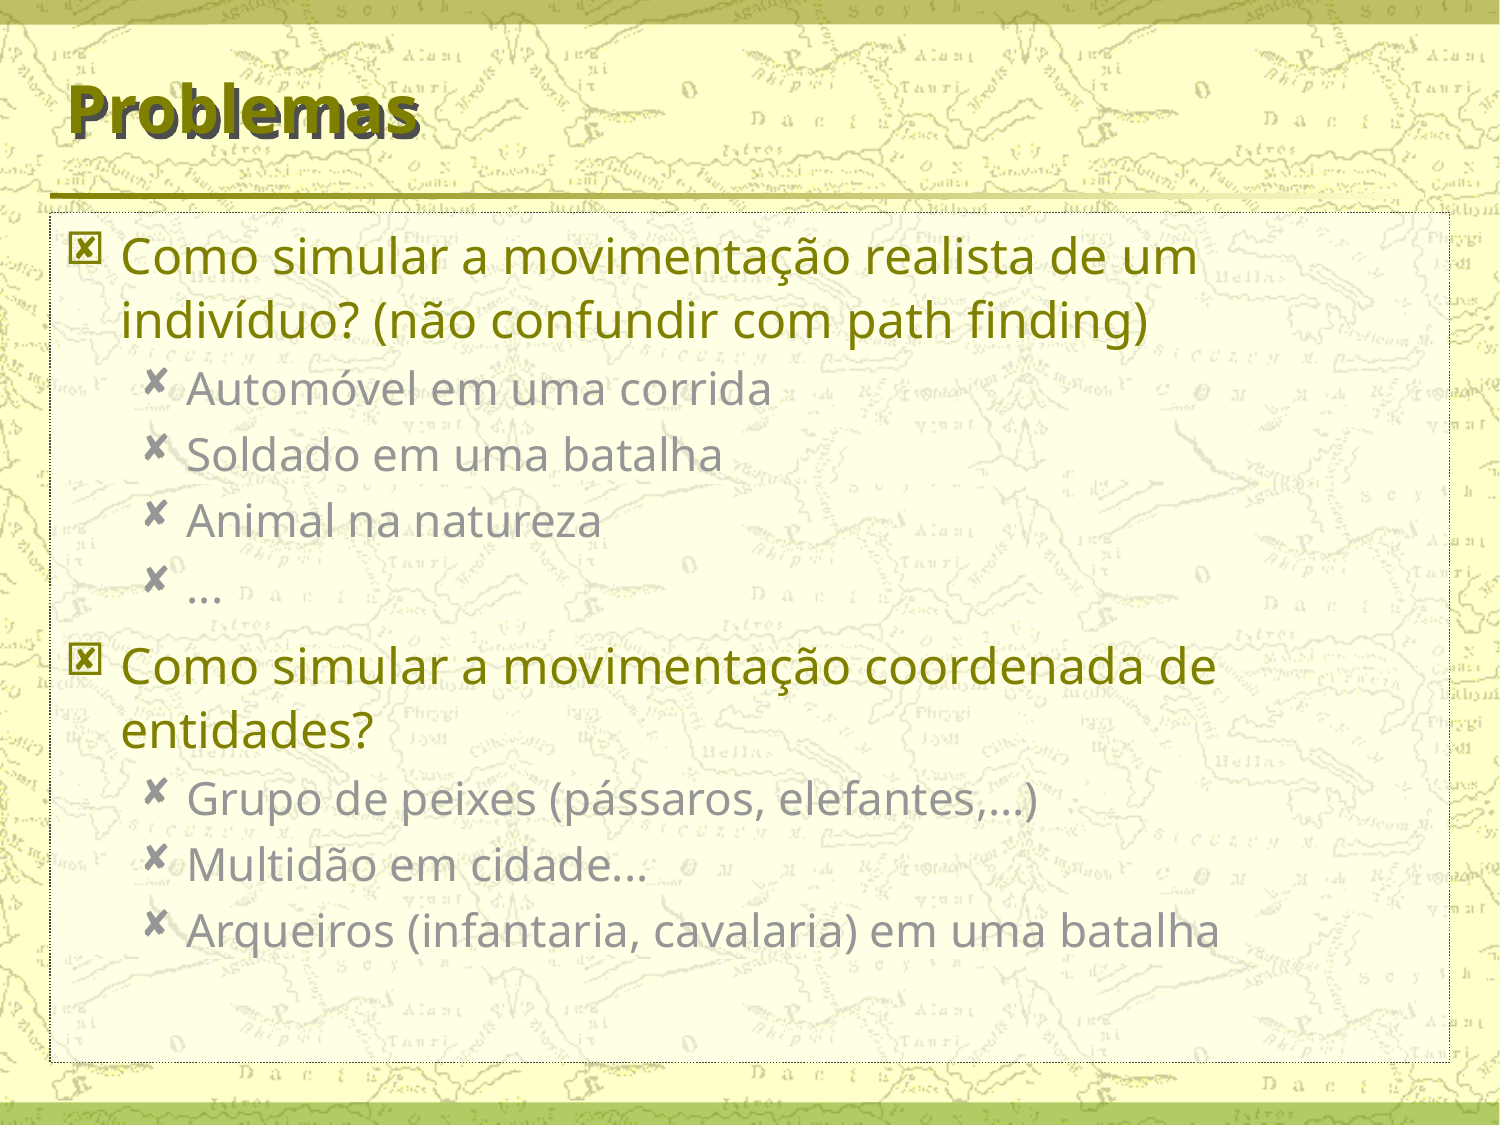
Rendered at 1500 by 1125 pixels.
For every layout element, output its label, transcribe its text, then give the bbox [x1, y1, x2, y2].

title Problemas [50, 8, 1450, 206]
list Como simular a movimentação realista de um indivíduo? (não confundir com path finding) Automóvel em uma corrida Soldado em uma batalha Animal na natureza ... Como simular a movimentação coordenada de entidades? Grupo de peixes (pássaros, elefantes,...) Multidão em cidade... Arqueiros (infantaria, cavalaria) em uma batalha [49, 212, 1450, 1063]
picture [0, 25, 1500, 1102]
